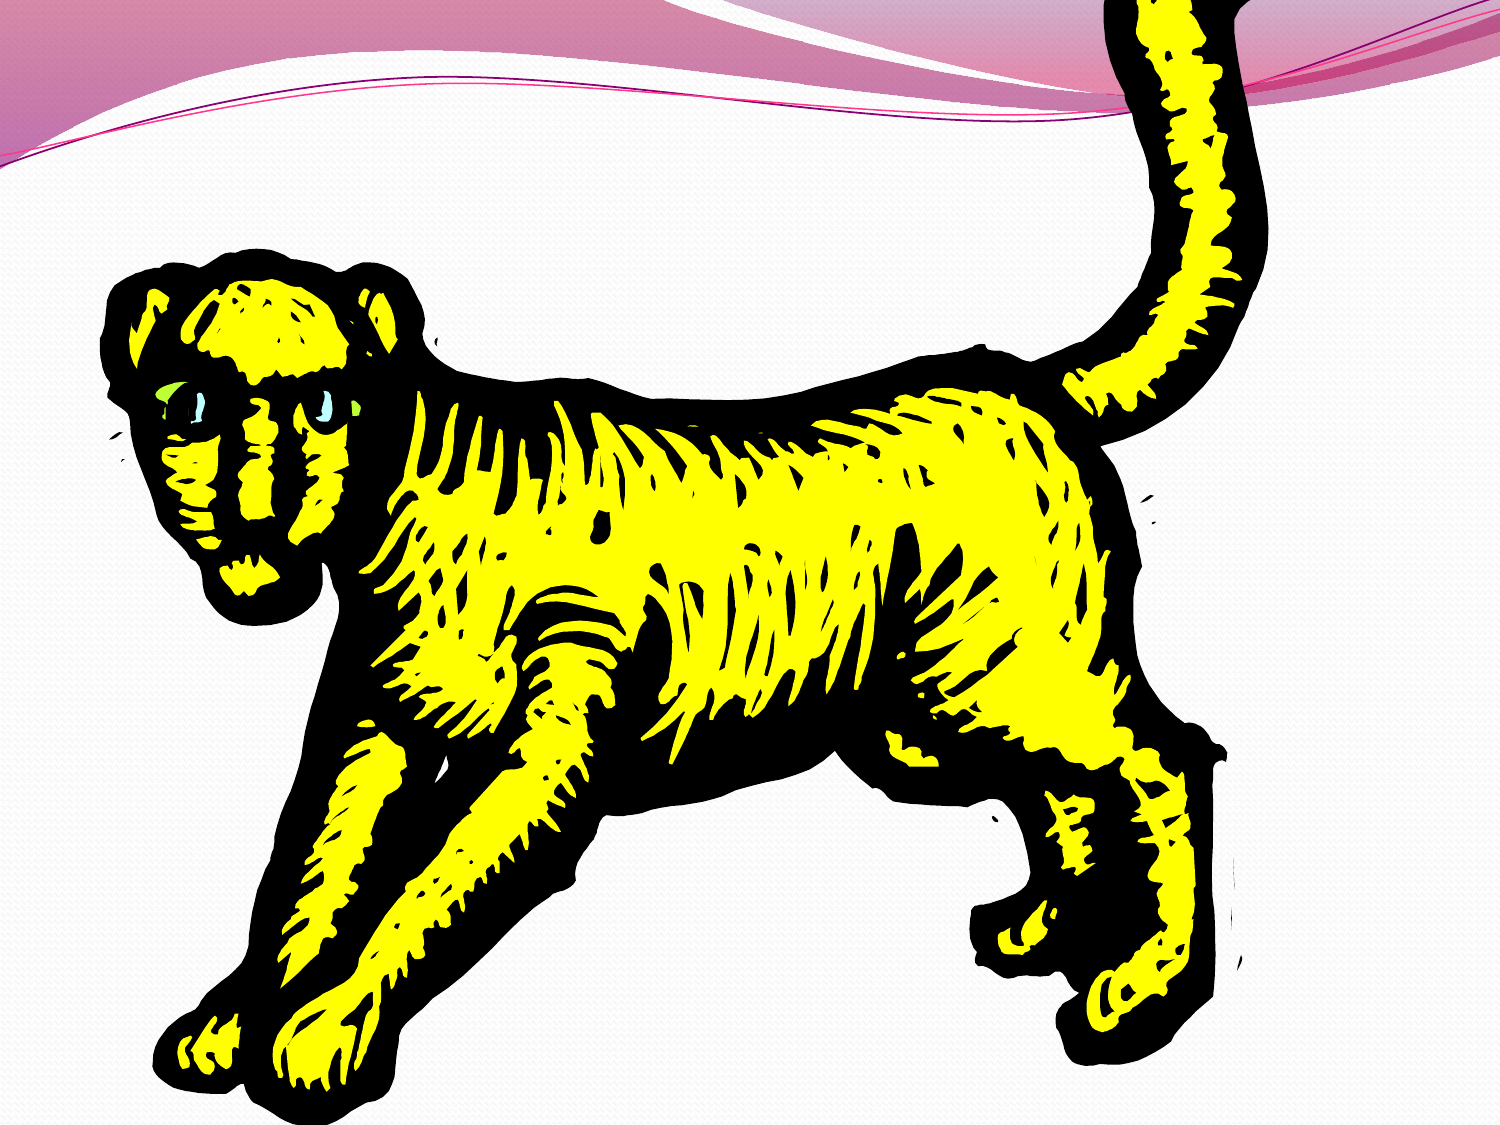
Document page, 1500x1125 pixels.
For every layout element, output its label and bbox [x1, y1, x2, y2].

picture [99, 0, 1363, 1125]
